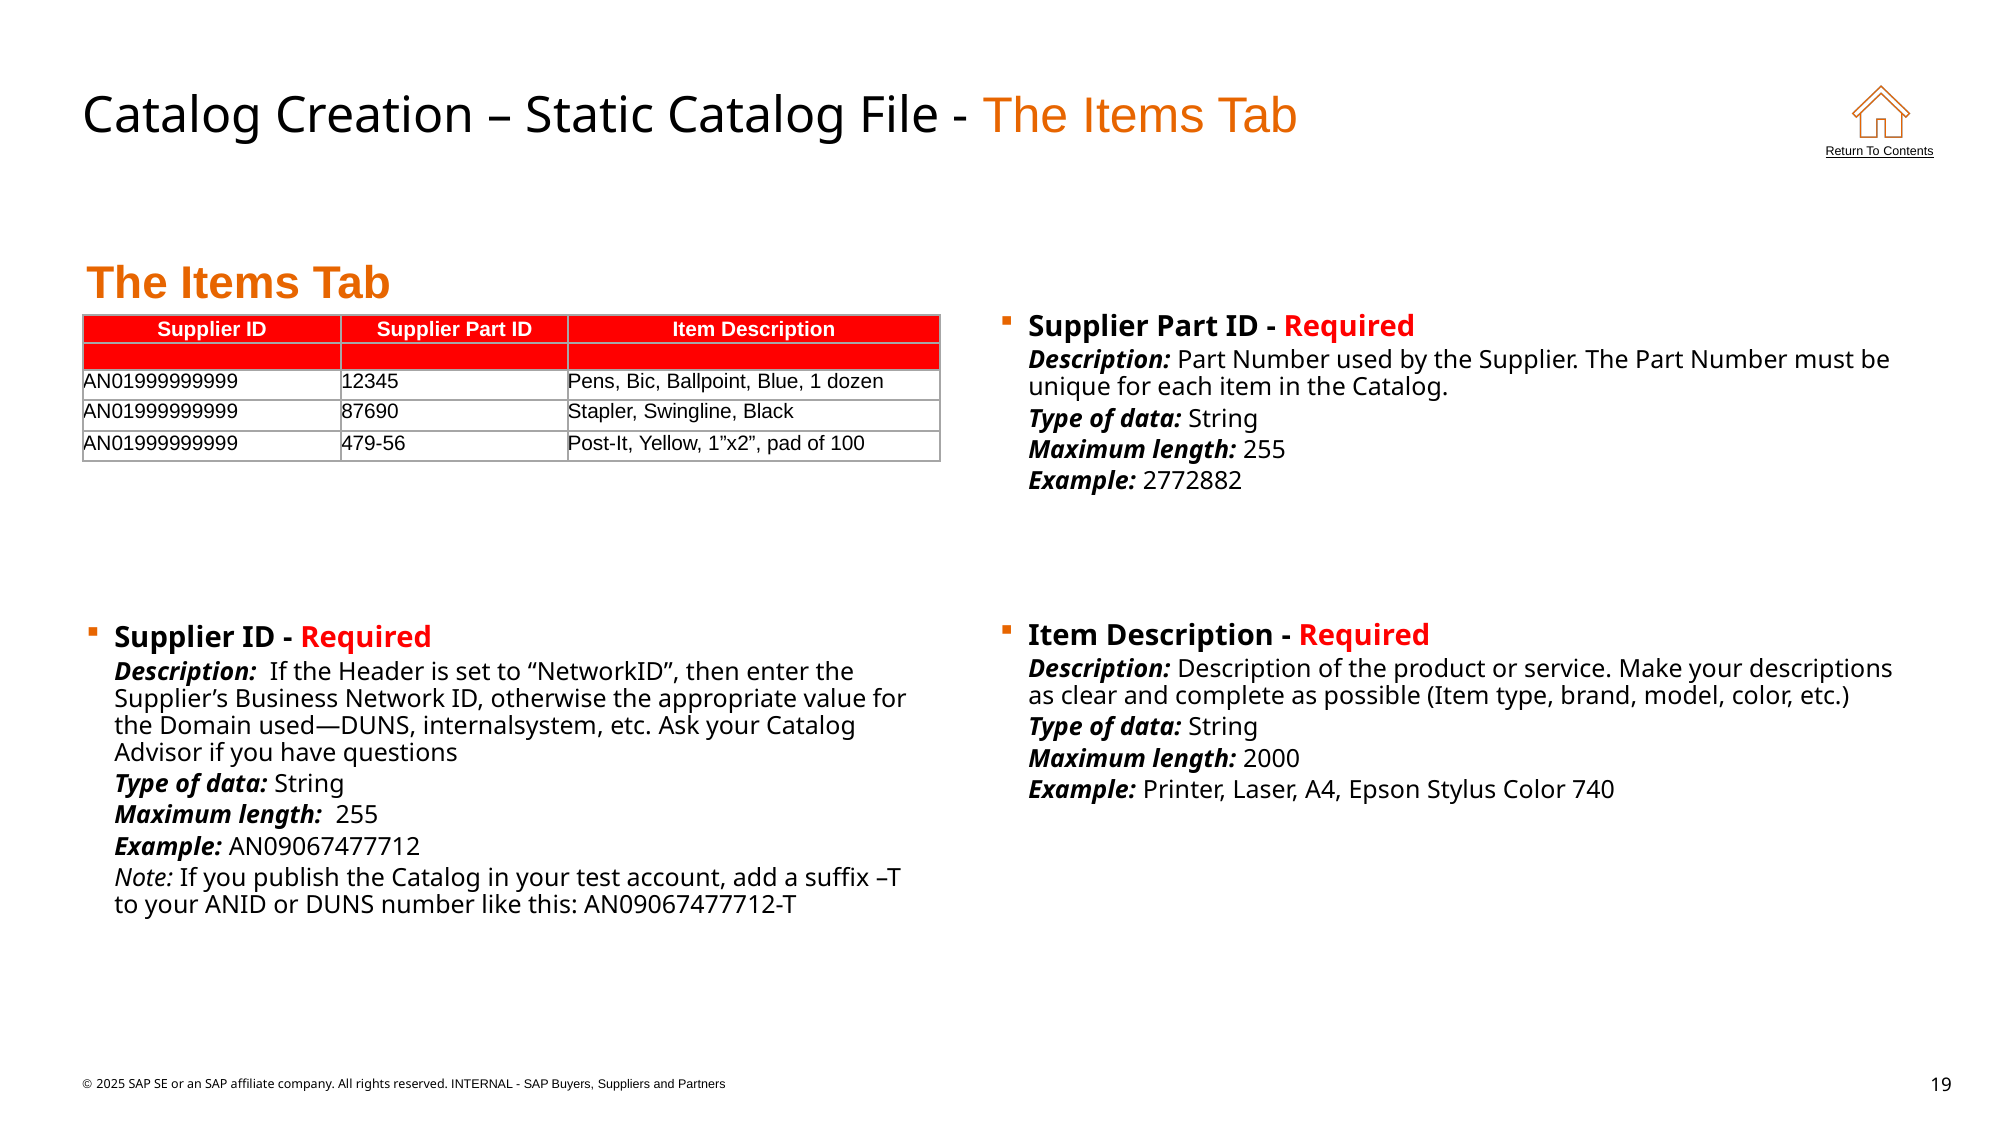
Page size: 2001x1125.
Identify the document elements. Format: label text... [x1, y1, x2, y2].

text_box Supplier ID - Required Description: If the Header is set to “NetworkID”, then enter the Supplier’s Business Network ID, otherwise the appropriate value for the Domain used—DUNS, internalsystem, etc. Ask your Catalog Advisor if you have questions Type of data: String Maximum length: 255 Example: AN09067477712 Note: If you publish the Catalog in your test account, add a suffix –T to your ANID or DUNS number like this: AN09067477712-T [71, 619, 941, 926]
text_box Supplier Part ID - Required Description: Part Number used by the Supplier. The Part Number must be unique for each item in the Catalog. Type of data: String Maximum length: 255 Example: 2772882 Item Description - Required Description: Description of the product or service. Make your descriptions as clear and complete as possible (Item type, brand, model, color, etc.) Type of data: String Maximum length: 2000 Example: Printer, Laser, A4, Epson Stylus Color 740 [1000, 315, 1918, 856]
picture [1847, 76, 1915, 145]
text_box The Items Tab [71, 252, 1396, 537]
title Catalog Creation – Static Catalog File - The Items Tab [82, 82, 1810, 144]
